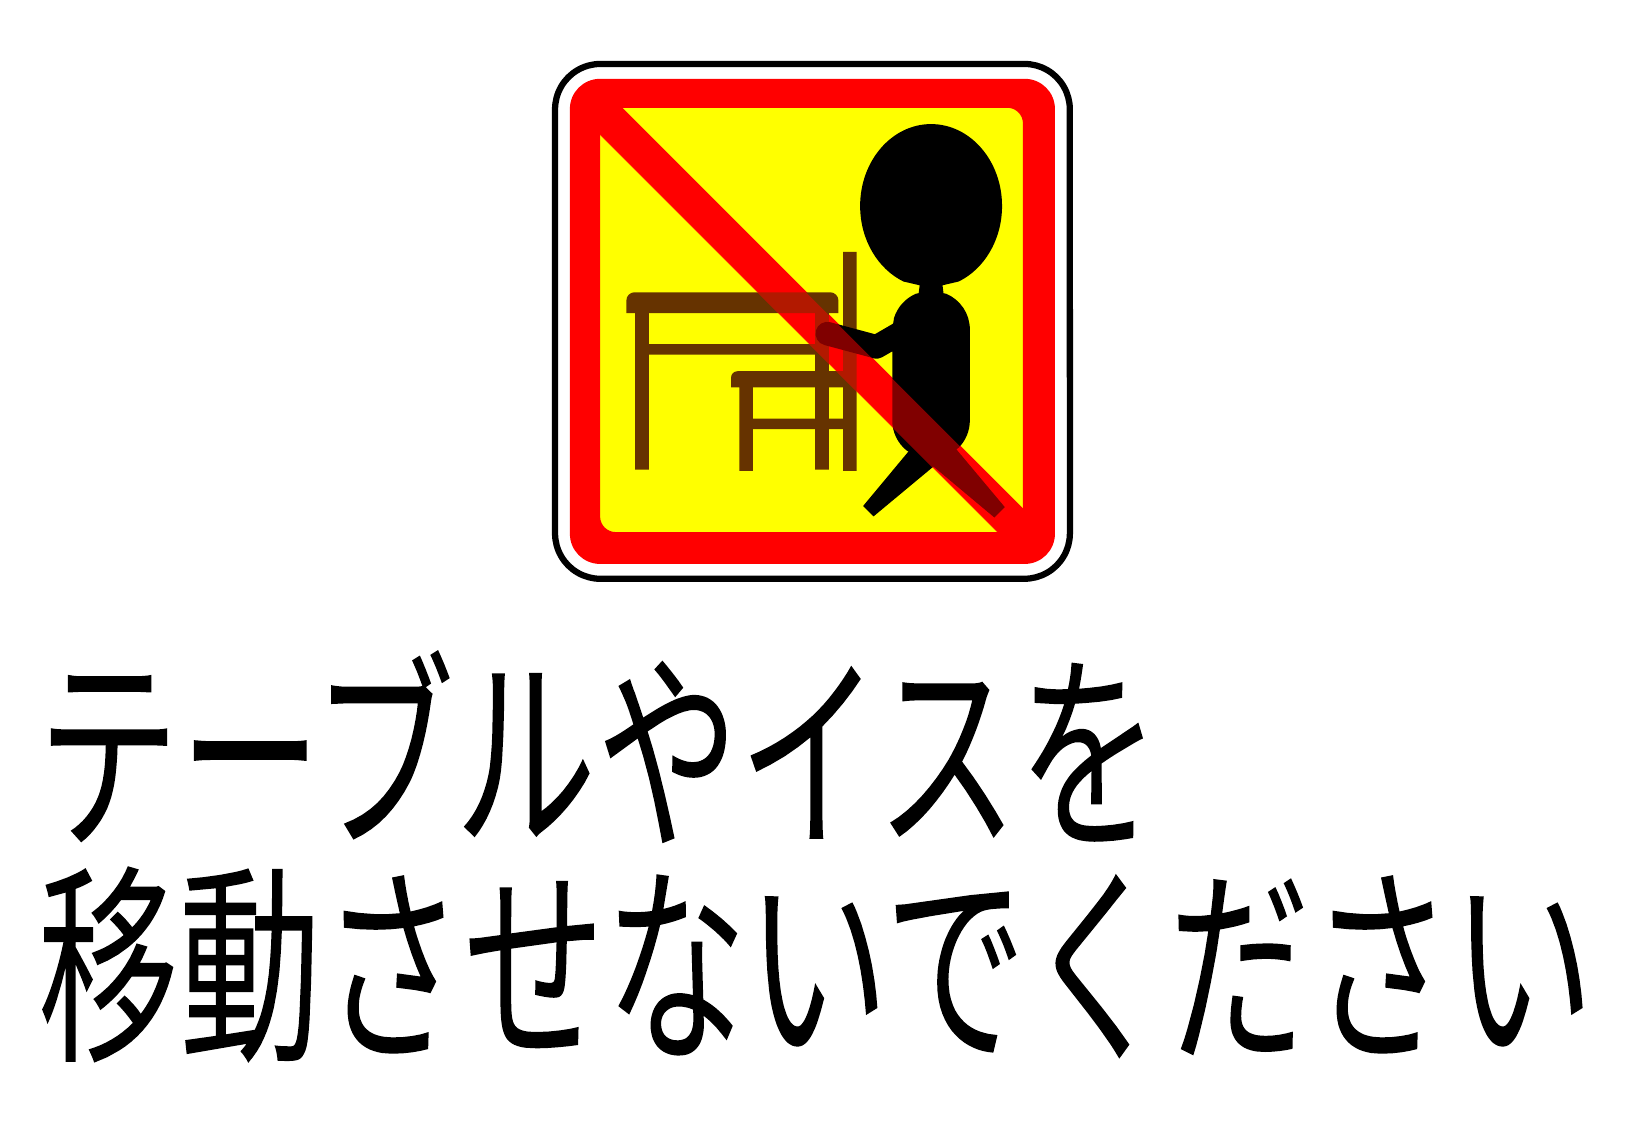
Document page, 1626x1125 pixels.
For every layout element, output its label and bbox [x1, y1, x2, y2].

text_box [554, 63, 1071, 580]
